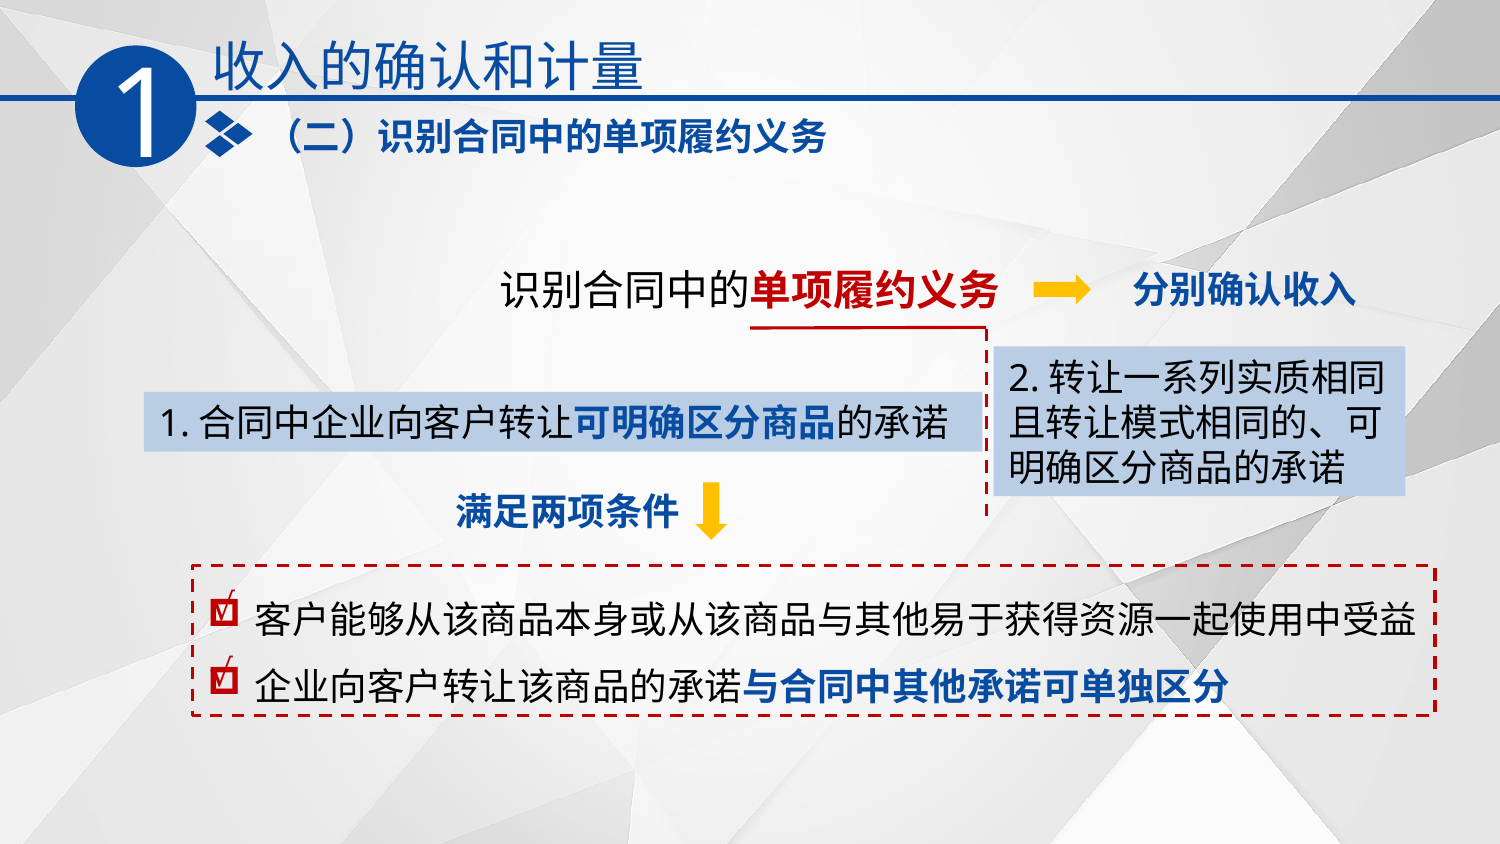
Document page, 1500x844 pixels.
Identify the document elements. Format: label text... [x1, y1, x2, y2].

text_box [205, 110, 235, 133]
text_box 识别合同中的单项履约义务 [484, 256, 1016, 322]
picture [0, 0, 1500, 95]
text_box 2.转让一系列实质相同且转让模式相同的、可明确区分商品的承诺 [993, 346, 1406, 497]
text_box [75, 107, 84, 138]
picture [0, 101, 1500, 844]
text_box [192, 565, 1436, 718]
text_box [1033, 274, 1091, 305]
text_box 收入的确认和计量 [198, 37, 792, 92]
text_box 1 [84, 45, 203, 97]
text_box （二）识别合同中的单项履约义务 [252, 107, 841, 164]
text_box [223, 122, 253, 145]
text_box 1.合同中企业向客户转让可明确区分商品的承诺 [143, 391, 981, 452]
text_box 分别确认收入 [1117, 258, 1373, 319]
text_box [696, 482, 728, 540]
text_box 满足两项条件 [440, 480, 696, 541]
text_box [205, 135, 235, 158]
text_box 1 [84, 107, 203, 171]
text_box [75, 74, 84, 97]
